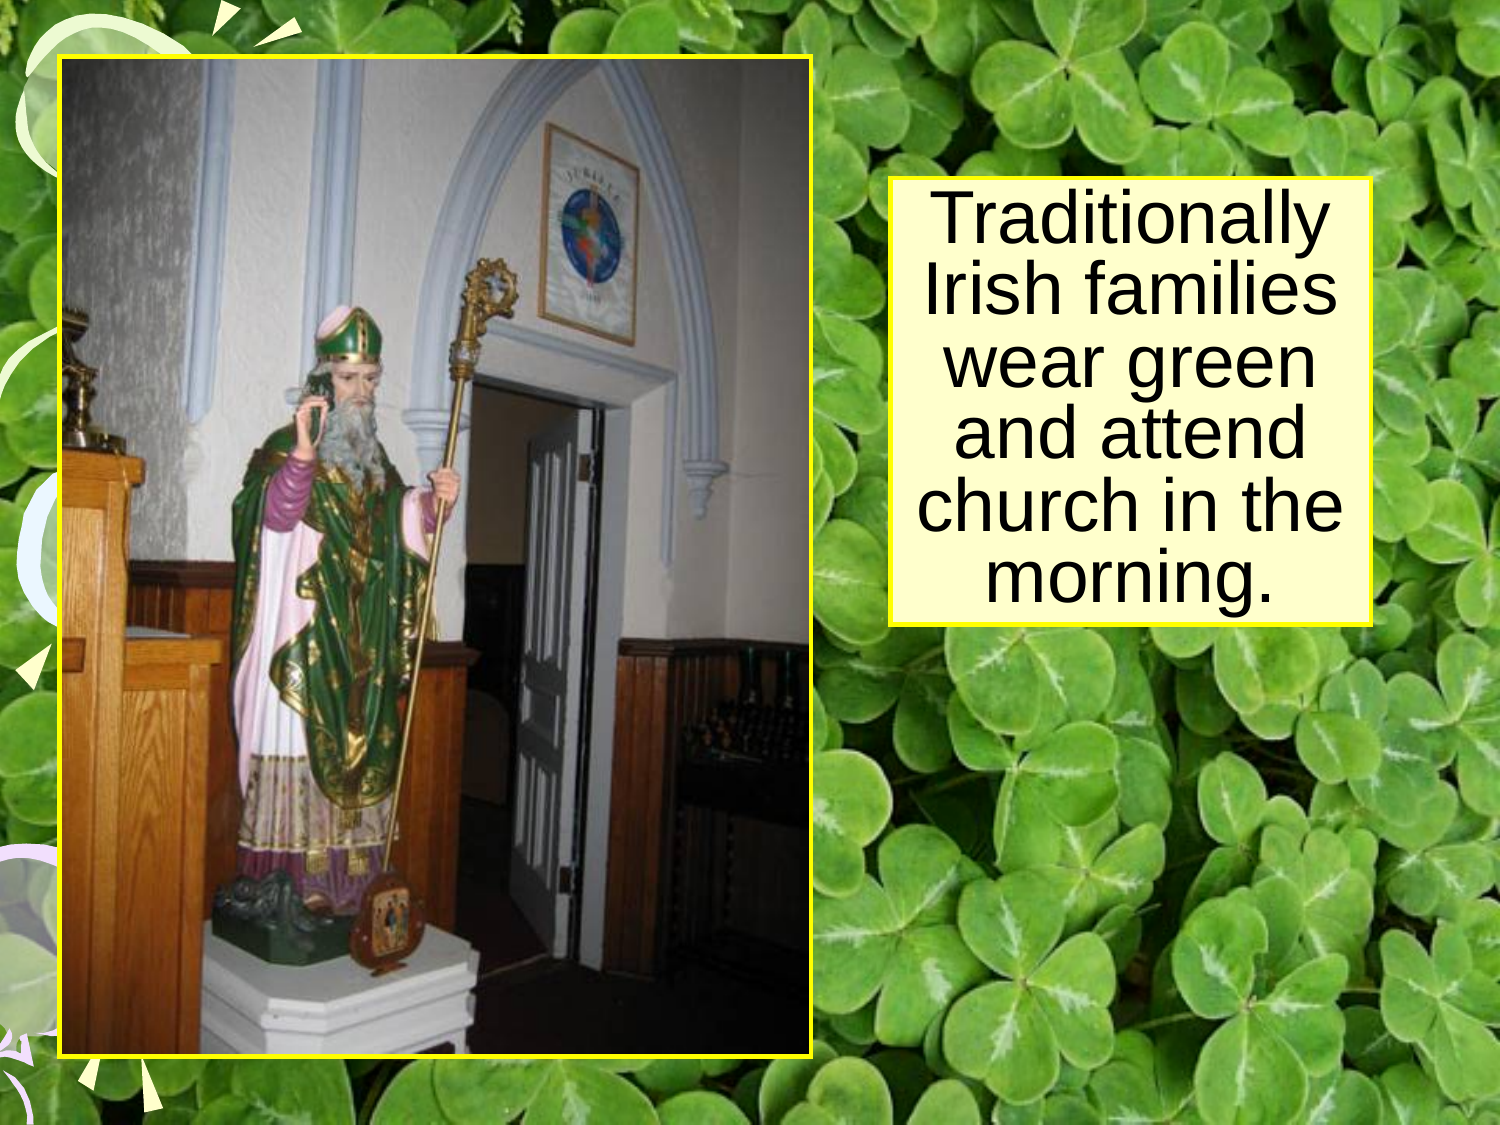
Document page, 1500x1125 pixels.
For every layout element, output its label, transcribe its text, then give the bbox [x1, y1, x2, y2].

picture [0, 0, 1500, 1125]
text_box Traditionally Irish families wear green and attend church in the morning. [890, 178, 1371, 625]
picture [0, 1025, 6, 1042]
picture [0, 334, 57, 847]
picture [61, 58, 809, 1055]
picture [17, 1041, 21, 1052]
